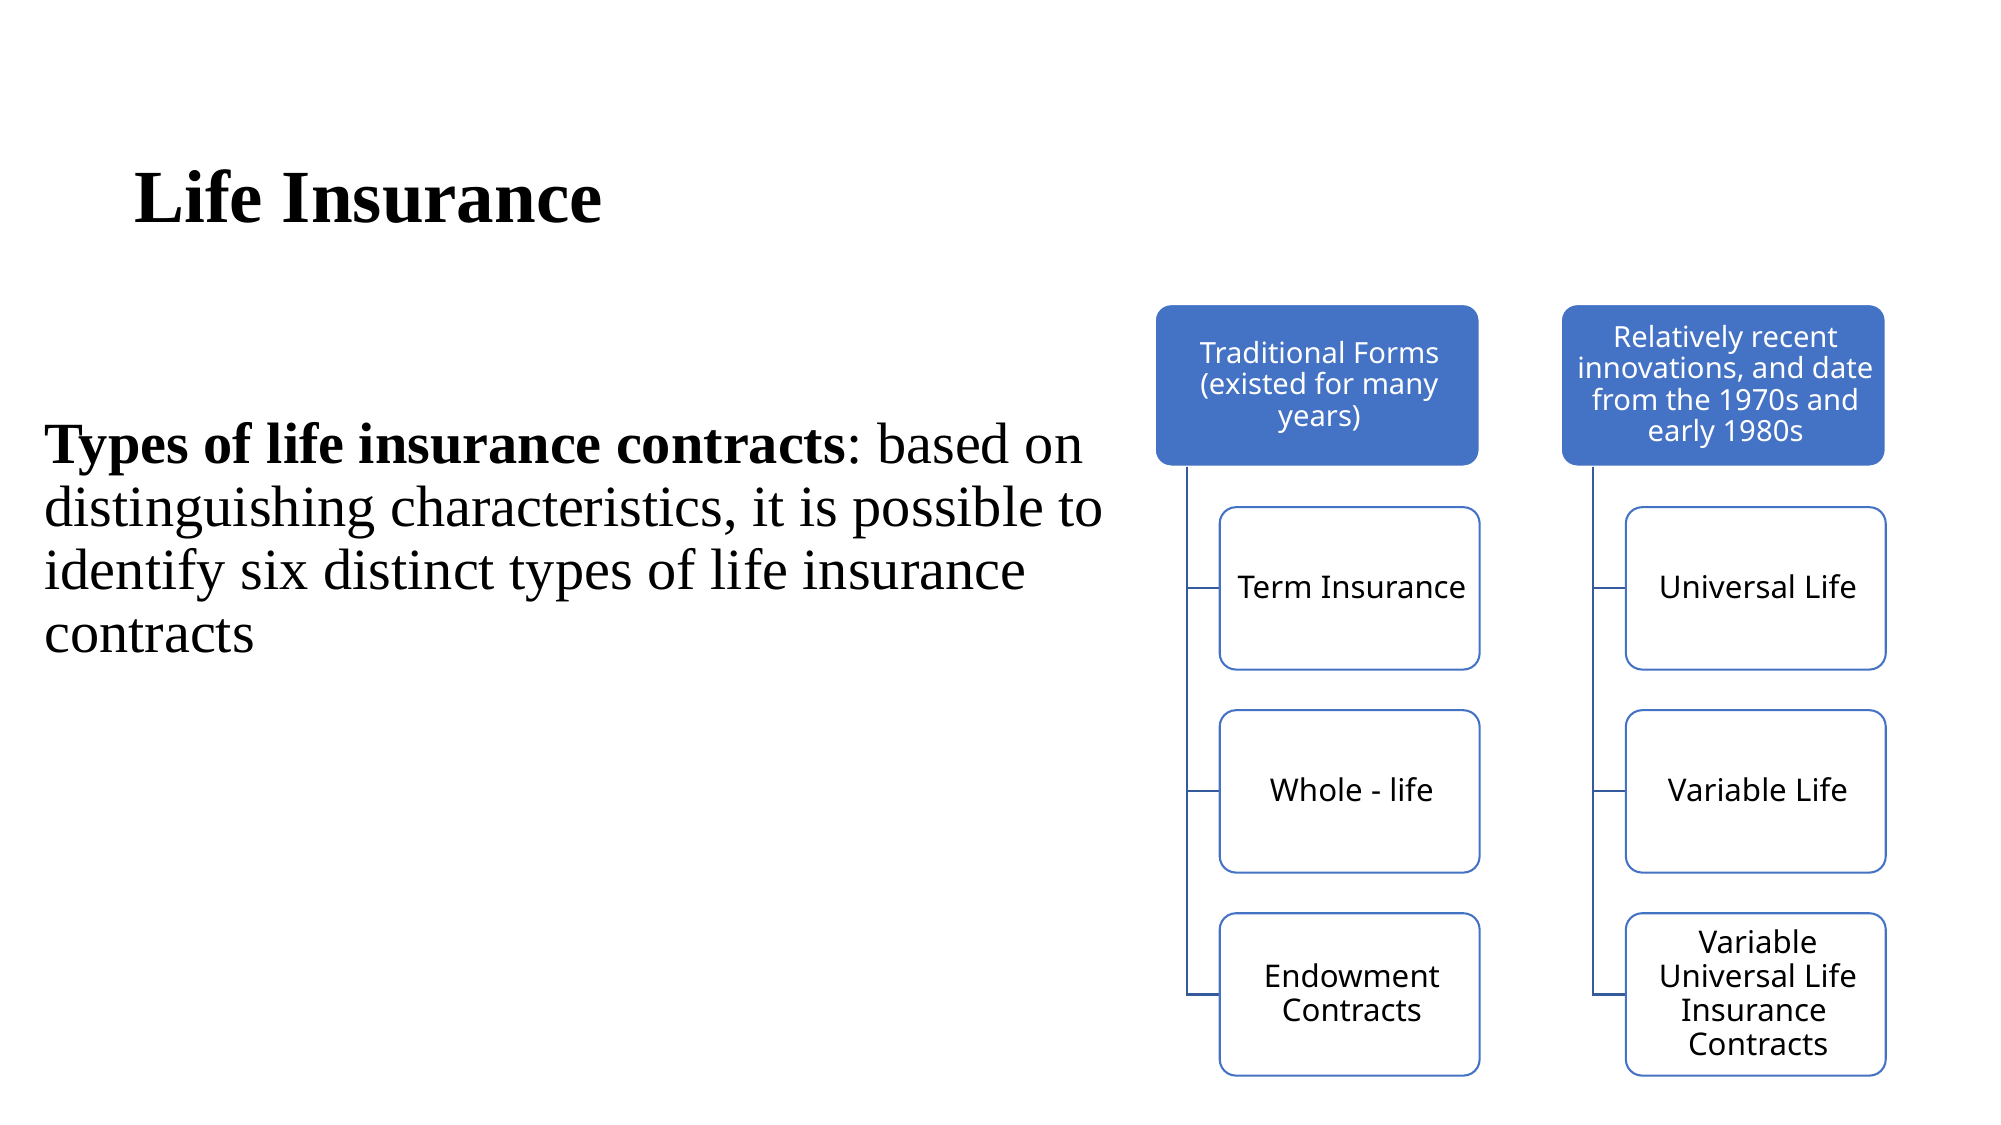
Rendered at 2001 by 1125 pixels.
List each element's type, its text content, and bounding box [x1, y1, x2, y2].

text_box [956, 303, 2000, 1076]
title Life Insurance [119, 139, 1920, 257]
list Types of life insurance contracts: based on distinguishing characteristics, it is possible to identify six distinct types of life insurance contracts [29, 405, 956, 867]
